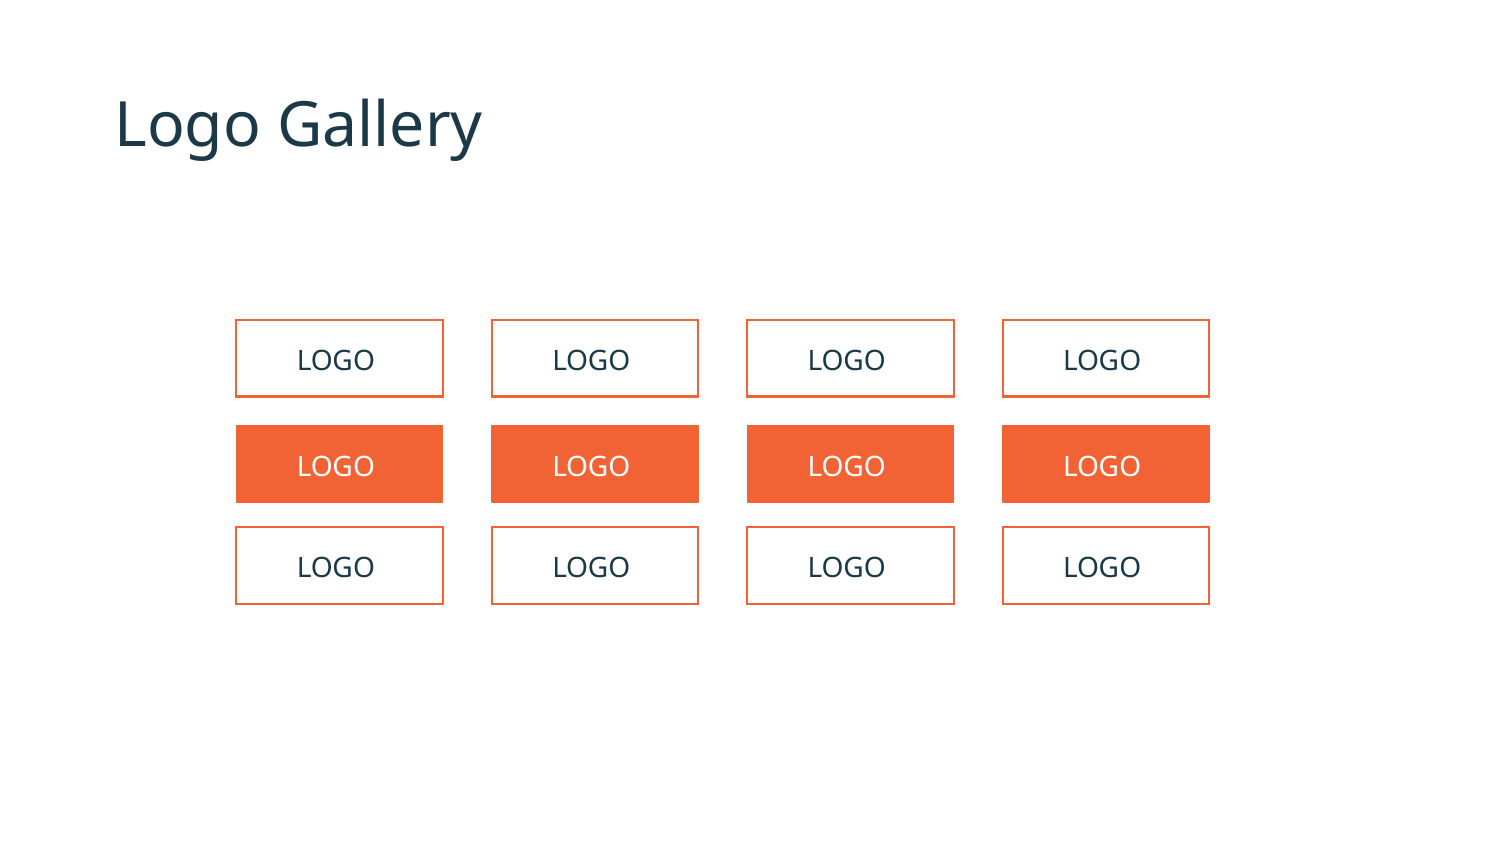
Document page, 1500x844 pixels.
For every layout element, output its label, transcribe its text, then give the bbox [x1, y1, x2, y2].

text_box [491, 425, 699, 503]
text_box LOGO [285, 336, 394, 382]
text_box LOGO [285, 442, 394, 488]
text_box [747, 425, 954, 503]
text_box [491, 319, 699, 397]
text_box [747, 527, 954, 604]
title Logo Gallery [103, 44, 1477, 208]
text_box [1002, 425, 1210, 503]
text_box [236, 425, 443, 503]
text_box LOGO [796, 442, 905, 488]
text_box [236, 319, 443, 397]
text_box LOGO [796, 544, 905, 590]
text_box [1002, 527, 1210, 604]
text_box LOGO [1052, 544, 1160, 590]
text_box [747, 319, 954, 397]
text_box LOGO [796, 336, 905, 382]
text_box [1002, 319, 1210, 397]
text_box LOGO [541, 336, 649, 382]
text_box LOGO [1052, 336, 1160, 382]
text_box [491, 527, 699, 604]
text_box LOGO [541, 442, 649, 488]
text_box LOGO [1052, 442, 1160, 488]
text_box [236, 527, 443, 604]
text_box LOGO [541, 544, 649, 590]
text_box LOGO [285, 544, 394, 590]
